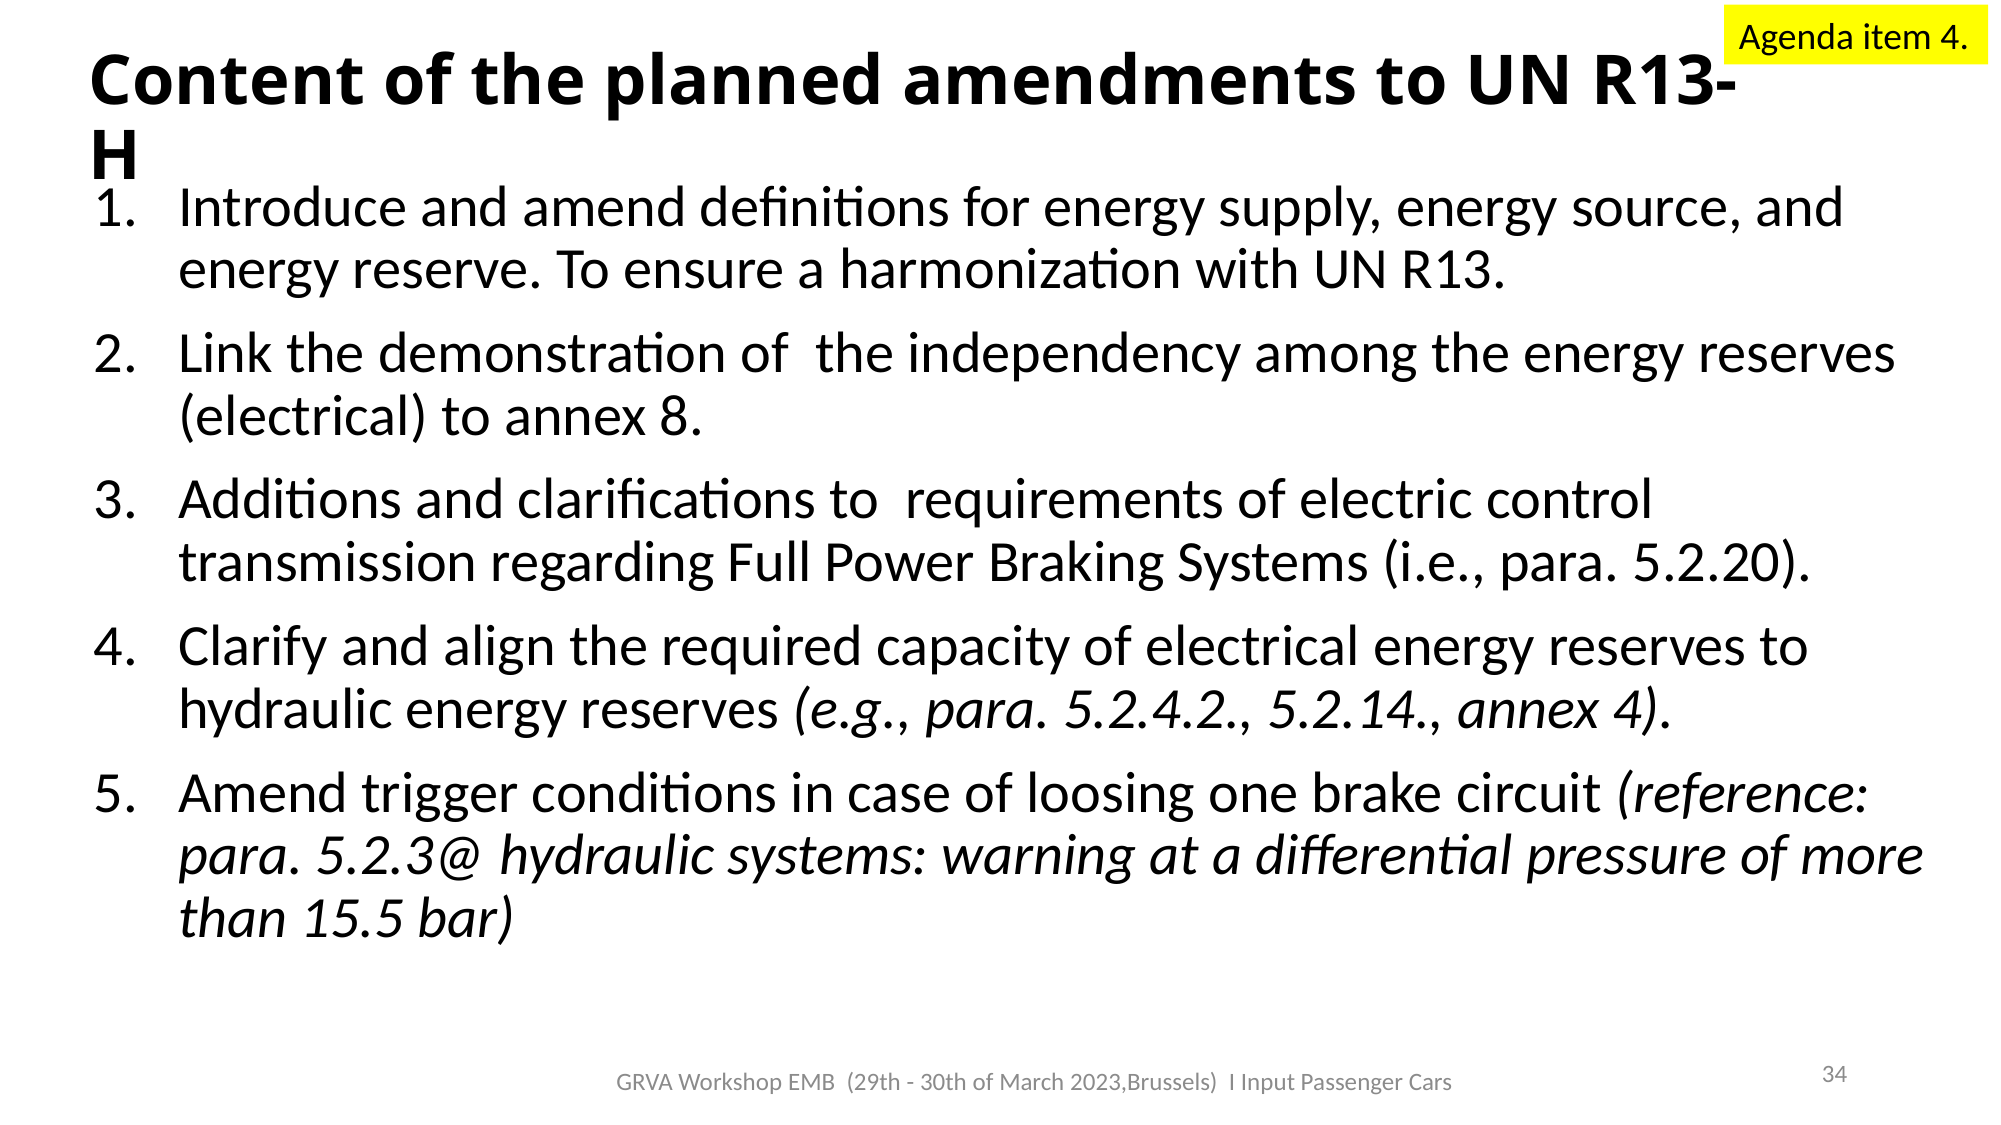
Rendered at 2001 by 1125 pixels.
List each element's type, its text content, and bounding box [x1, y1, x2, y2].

footer GRVA Workshop EMB (29th - 30th of March 2023,Brussels) I Input Passenger Cars [465, 1050, 1605, 1111]
slide_number 34 [1412, 1043, 1863, 1103]
text_box Introduce and amend definitions for energy supply, energy source, and energy reserve. To ensure a harmonization with UN R13. Link the demonstration of the independency among the energy reserves (electrical) to annex 8. Additions and clarifications to requirements of electric control transmission regarding Full Power Braking Systems (i.e., para. 5.2.20). Clarify and align the required capacity of electrical energy reserves to hydraulic energy reserves (e.g., para. 5.2.4.2., 5.2.14., annex 4). Amend trigger conditions in case of loosing one brake circuit (reference: para. 5.2.3@ hydraulic systems: warning at a differential pressure of more than 15.5 bar) [16, 168, 1960, 1043]
text_box Agenda item 4. [1724, 4, 1989, 65]
text_box Content of the planned amendments to UN R13-H [73, 38, 1799, 168]
